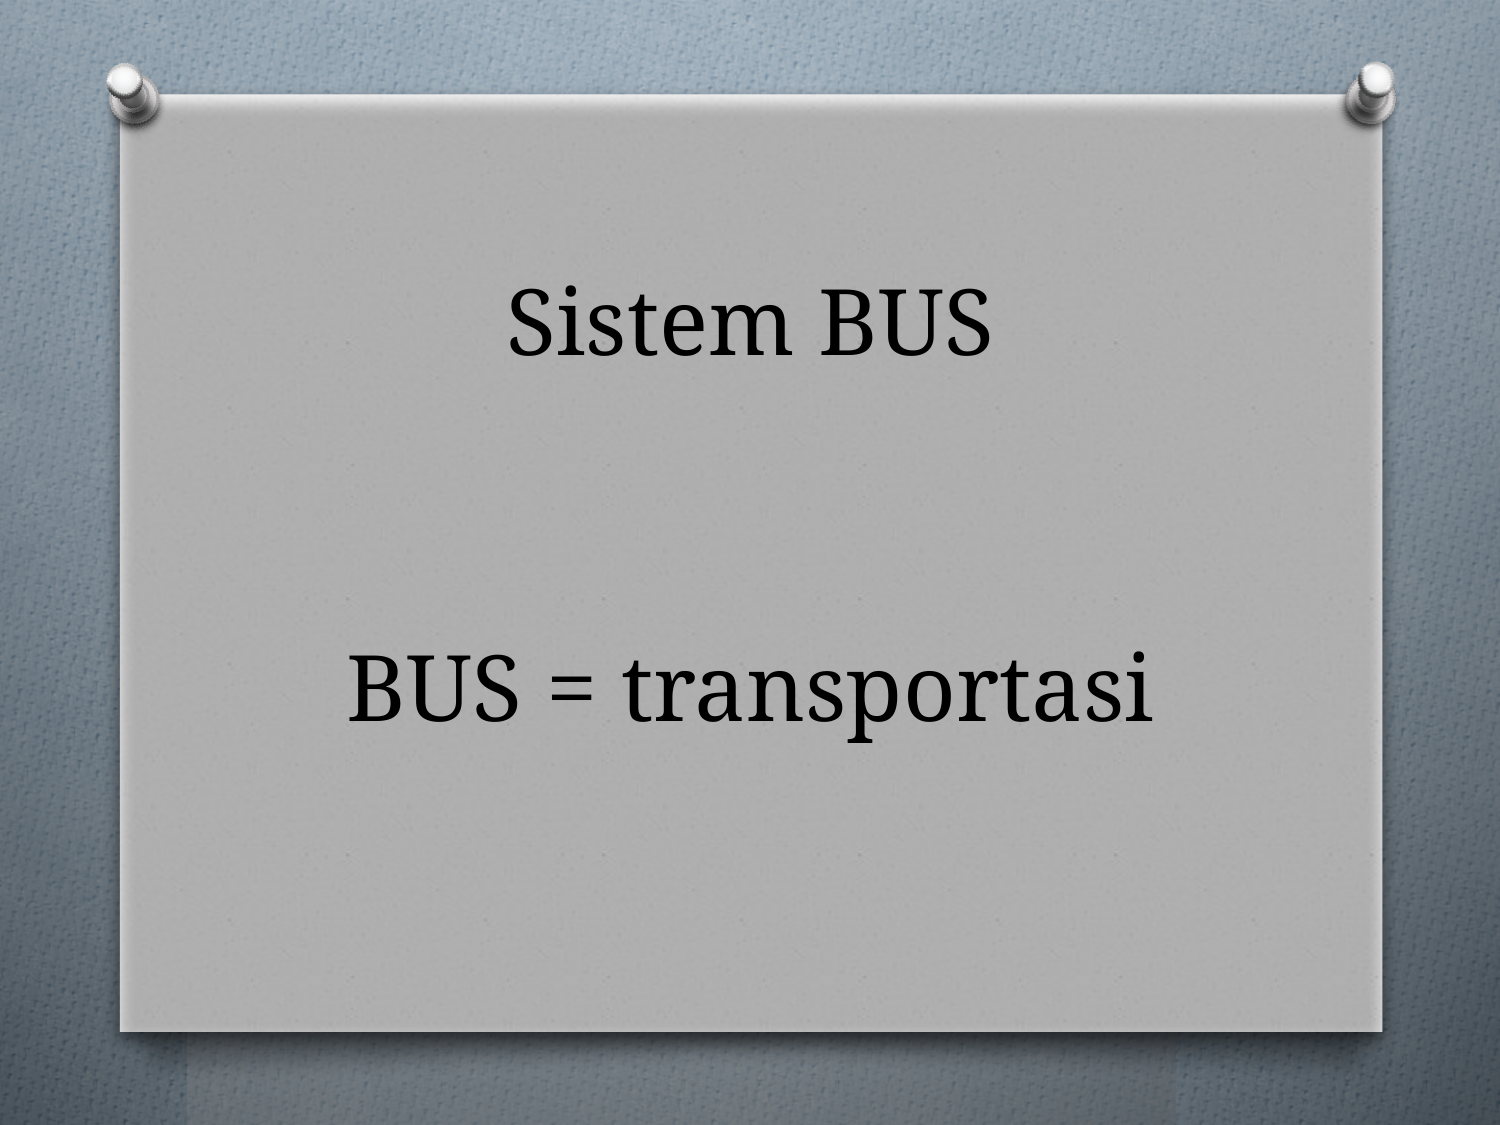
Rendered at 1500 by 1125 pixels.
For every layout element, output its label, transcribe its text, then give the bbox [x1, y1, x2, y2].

picture [75, 29, 198, 153]
text_box BUS = transportasi [179, 586, 1323, 784]
title Sistem BUS [179, 219, 1323, 418]
picture [1317, 35, 1439, 156]
